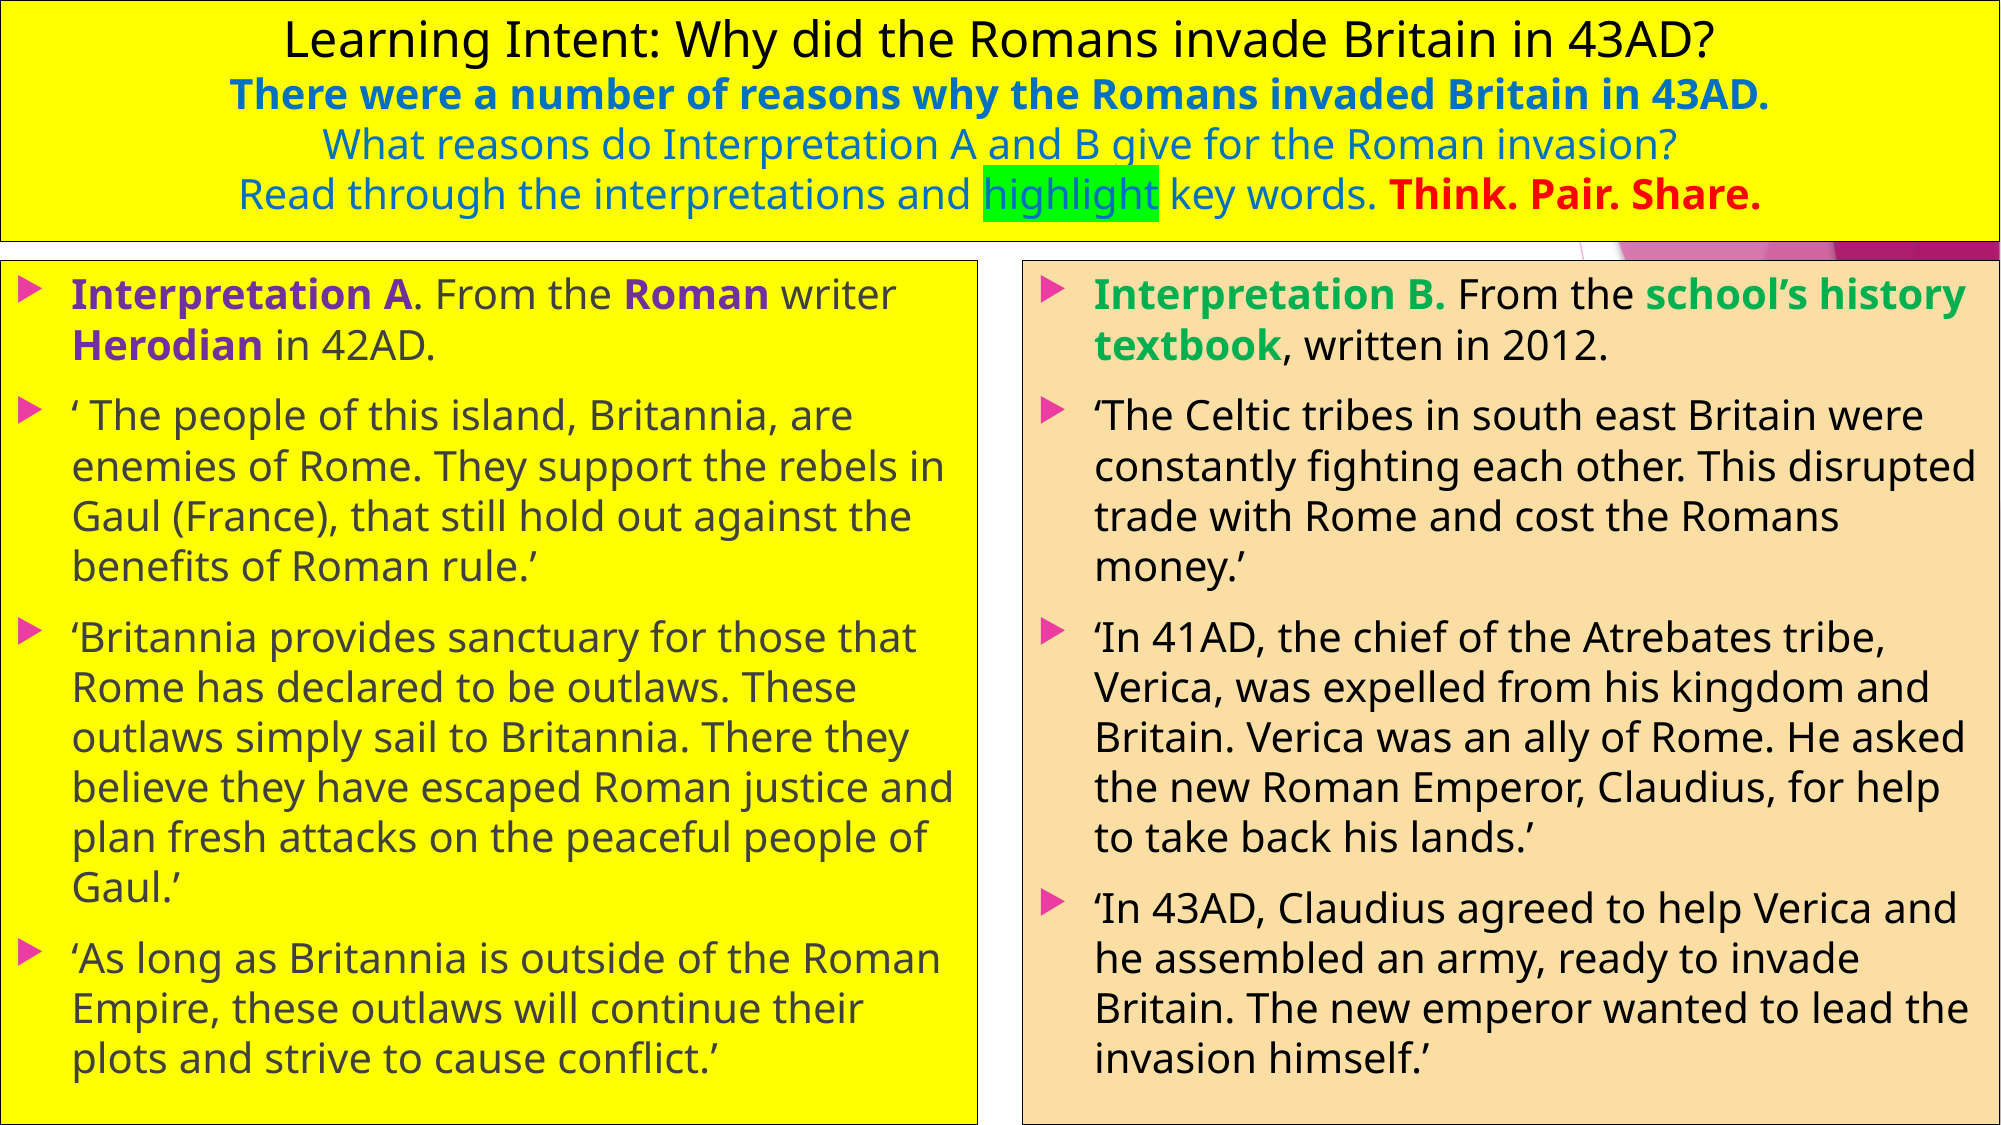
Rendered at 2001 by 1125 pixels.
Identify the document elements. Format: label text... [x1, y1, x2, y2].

title Learning Intent: Why did the Romans invade Britain in 43AD? There were a number of reasons why the Romans invaded Britain in 43AD. What reasons do Interpretation A and B give for the Roman invasion? Read through the interpretations and highlight key words. Think. Pair. Share. [0, 0, 2000, 242]
list Interpretation A. From the Roman writer Herodian in 42AD. ‘ The people of this island, Britannia, are enemies of Rome. They support the rebels in Gaul (France), that still hold out against the benefits of Roman rule.’ ‘Britannia provides sanctuary for those that Rome has declared to be outlaws. These outlaws simply sail to Britannia. There they believe they have escaped Roman justice and plan fresh attacks on the peaceful people of Gaul.’ ‘As long as Britannia is outside of the Roman Empire, these outlaws will continue their plots and strive to cause conflict.’ [0, 260, 978, 1125]
list Interpretation B. From the school’s history textbook, written in 2012. ‘The Celtic tribes in south east Britain were constantly fighting each other. This disrupted trade with Rome and cost the Romans money.’ ‘In 41AD, the chief of the Atrebates tribe, Verica, was expelled from his kingdom and Britain. Verica was an ally of Rome. He asked the new Roman Emperor, Claudius, for help to take back his lands.’ ‘In 43AD, Claudius agreed to help Verica and he assembled an army, ready to invade Britain. The new emperor wanted to lead the invasion himself.’ [1022, 260, 2000, 1125]
